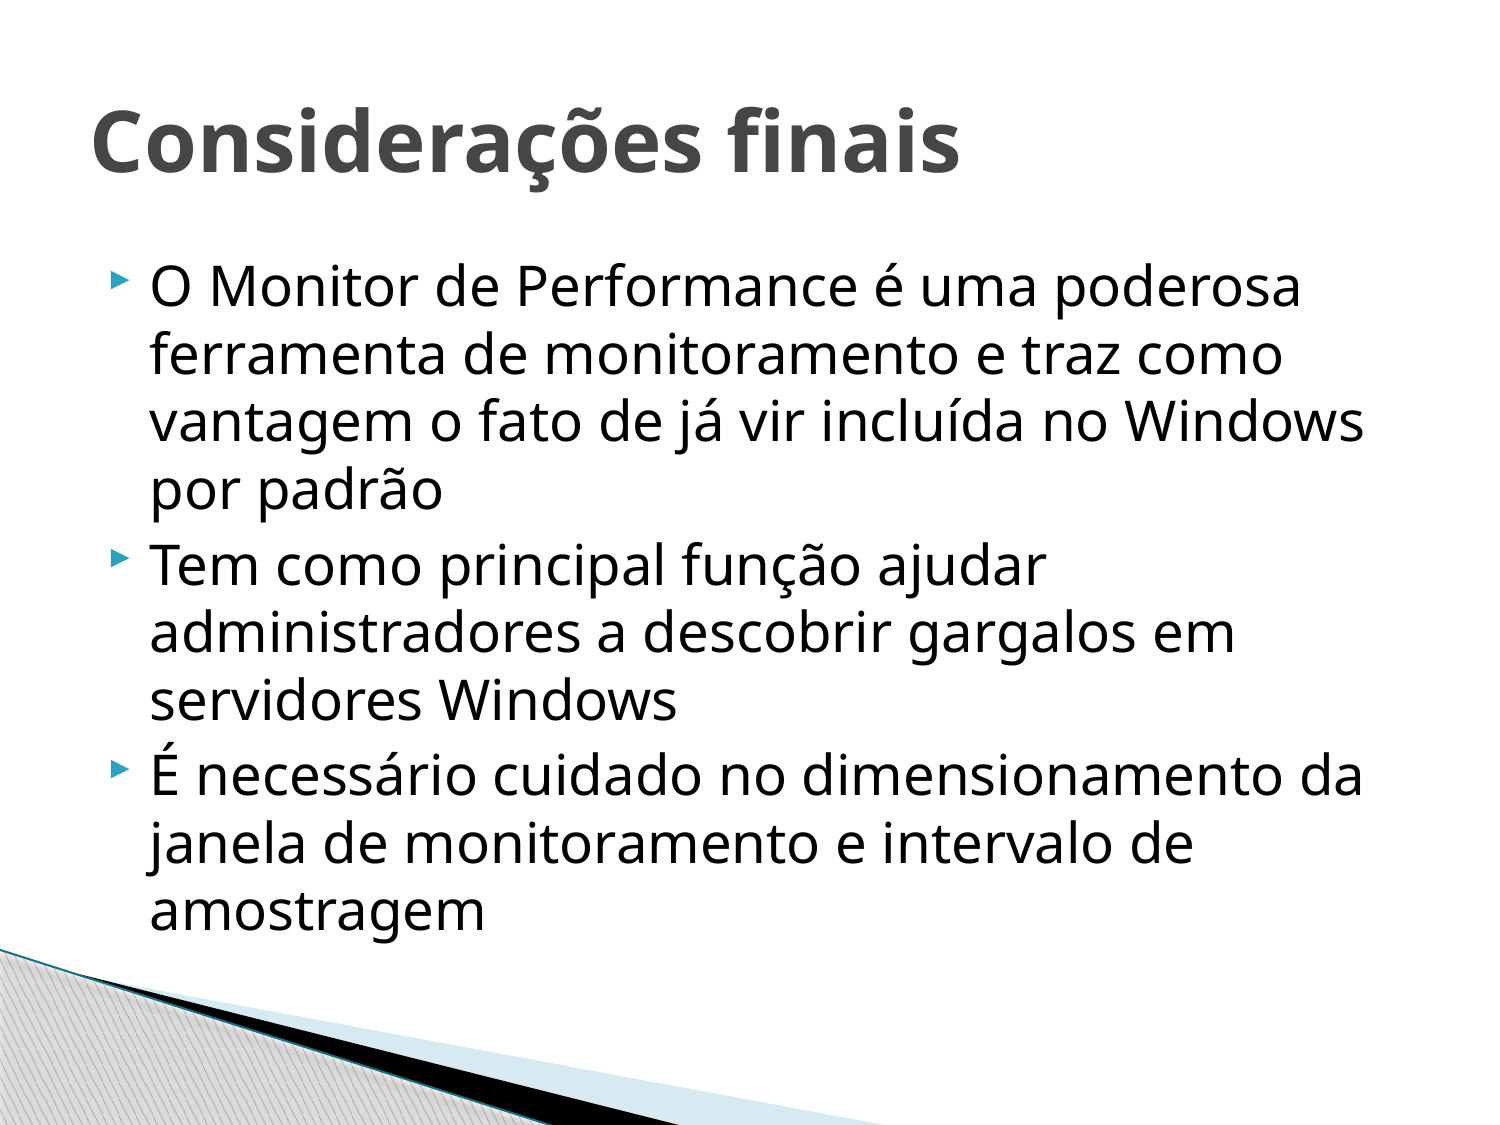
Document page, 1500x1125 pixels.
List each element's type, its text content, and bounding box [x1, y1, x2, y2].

list O Monitor de Performance é uma poderosa ferramenta de monitoramento e traz como vantagem o fato de já vir incluída no Windows por padrão Tem como principal função ajudar administradores a descobrir gargalos em servidores Windows É necessário cuidado no dimensionamento da janela de monitoramento e intervalo de amostragem [75, 243, 1425, 986]
title Considerações finais [75, 45, 1425, 233]
